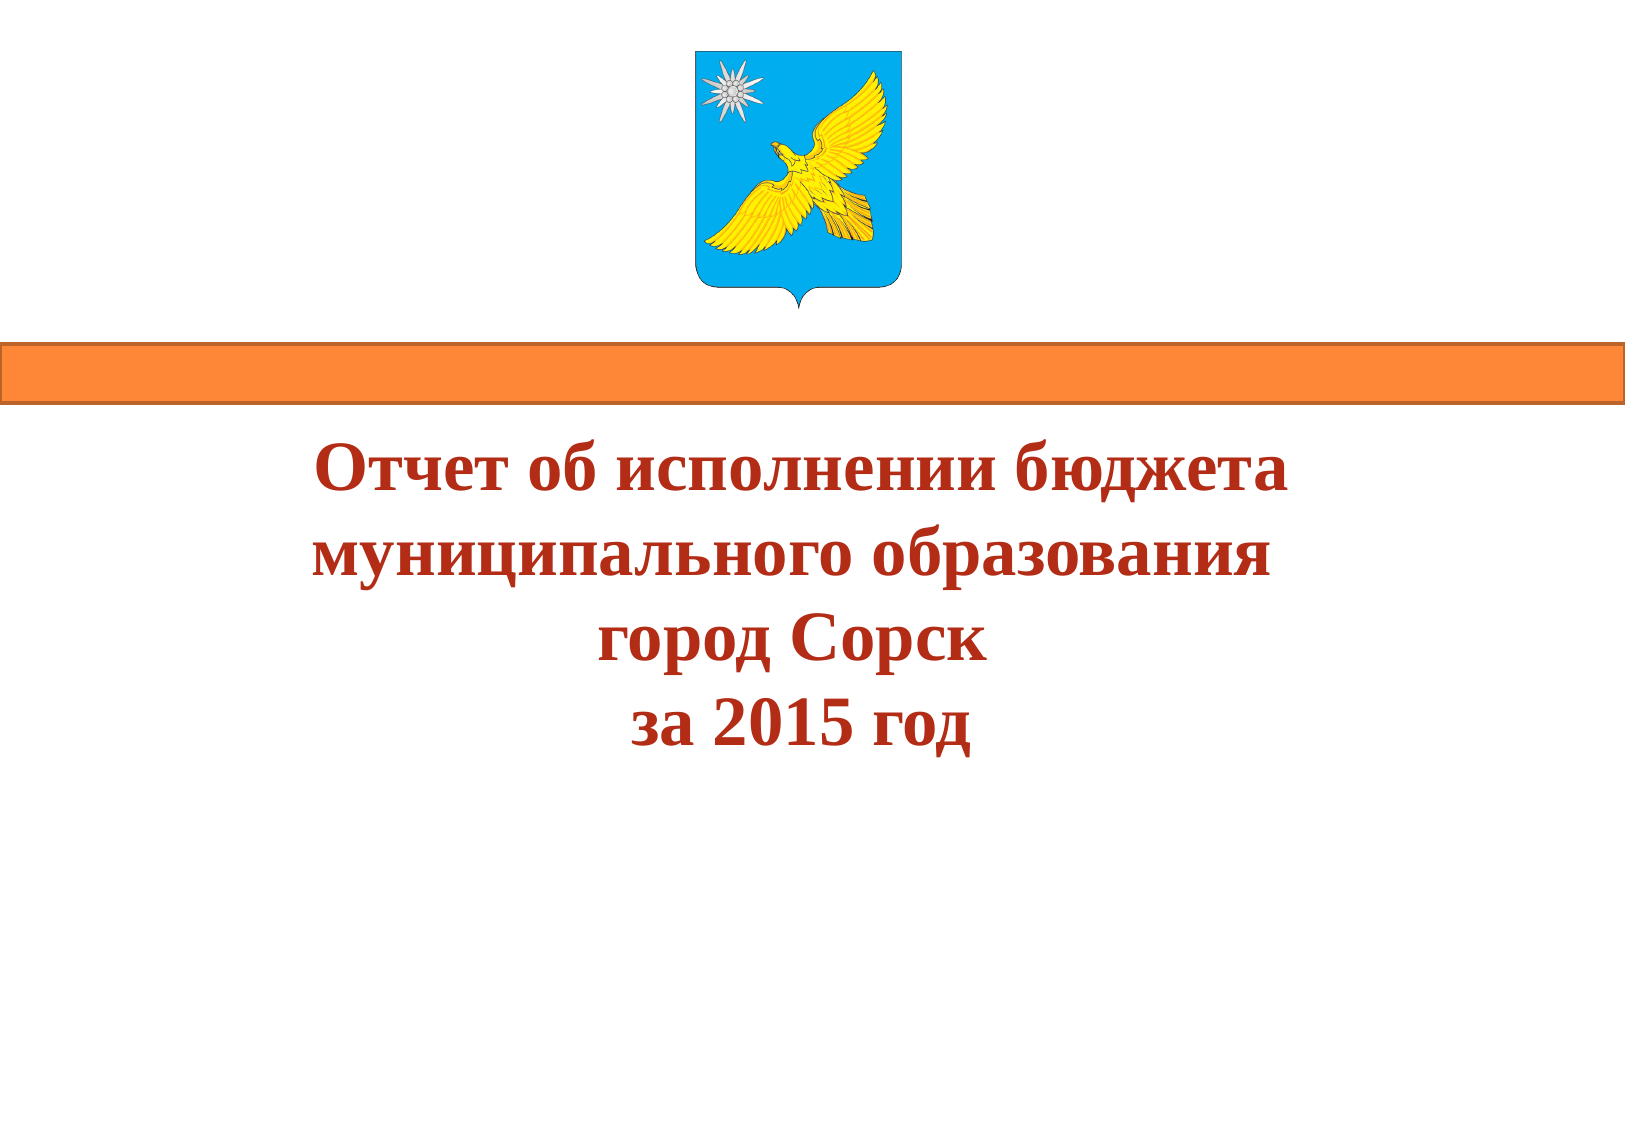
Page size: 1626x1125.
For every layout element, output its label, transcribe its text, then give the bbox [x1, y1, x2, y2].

title Отчет об исполнении бюджета муниципального образования город Сорск за 2015 год [178, 405, 1425, 767]
text_box [0, 342, 1625, 405]
picture [694, 50, 903, 310]
